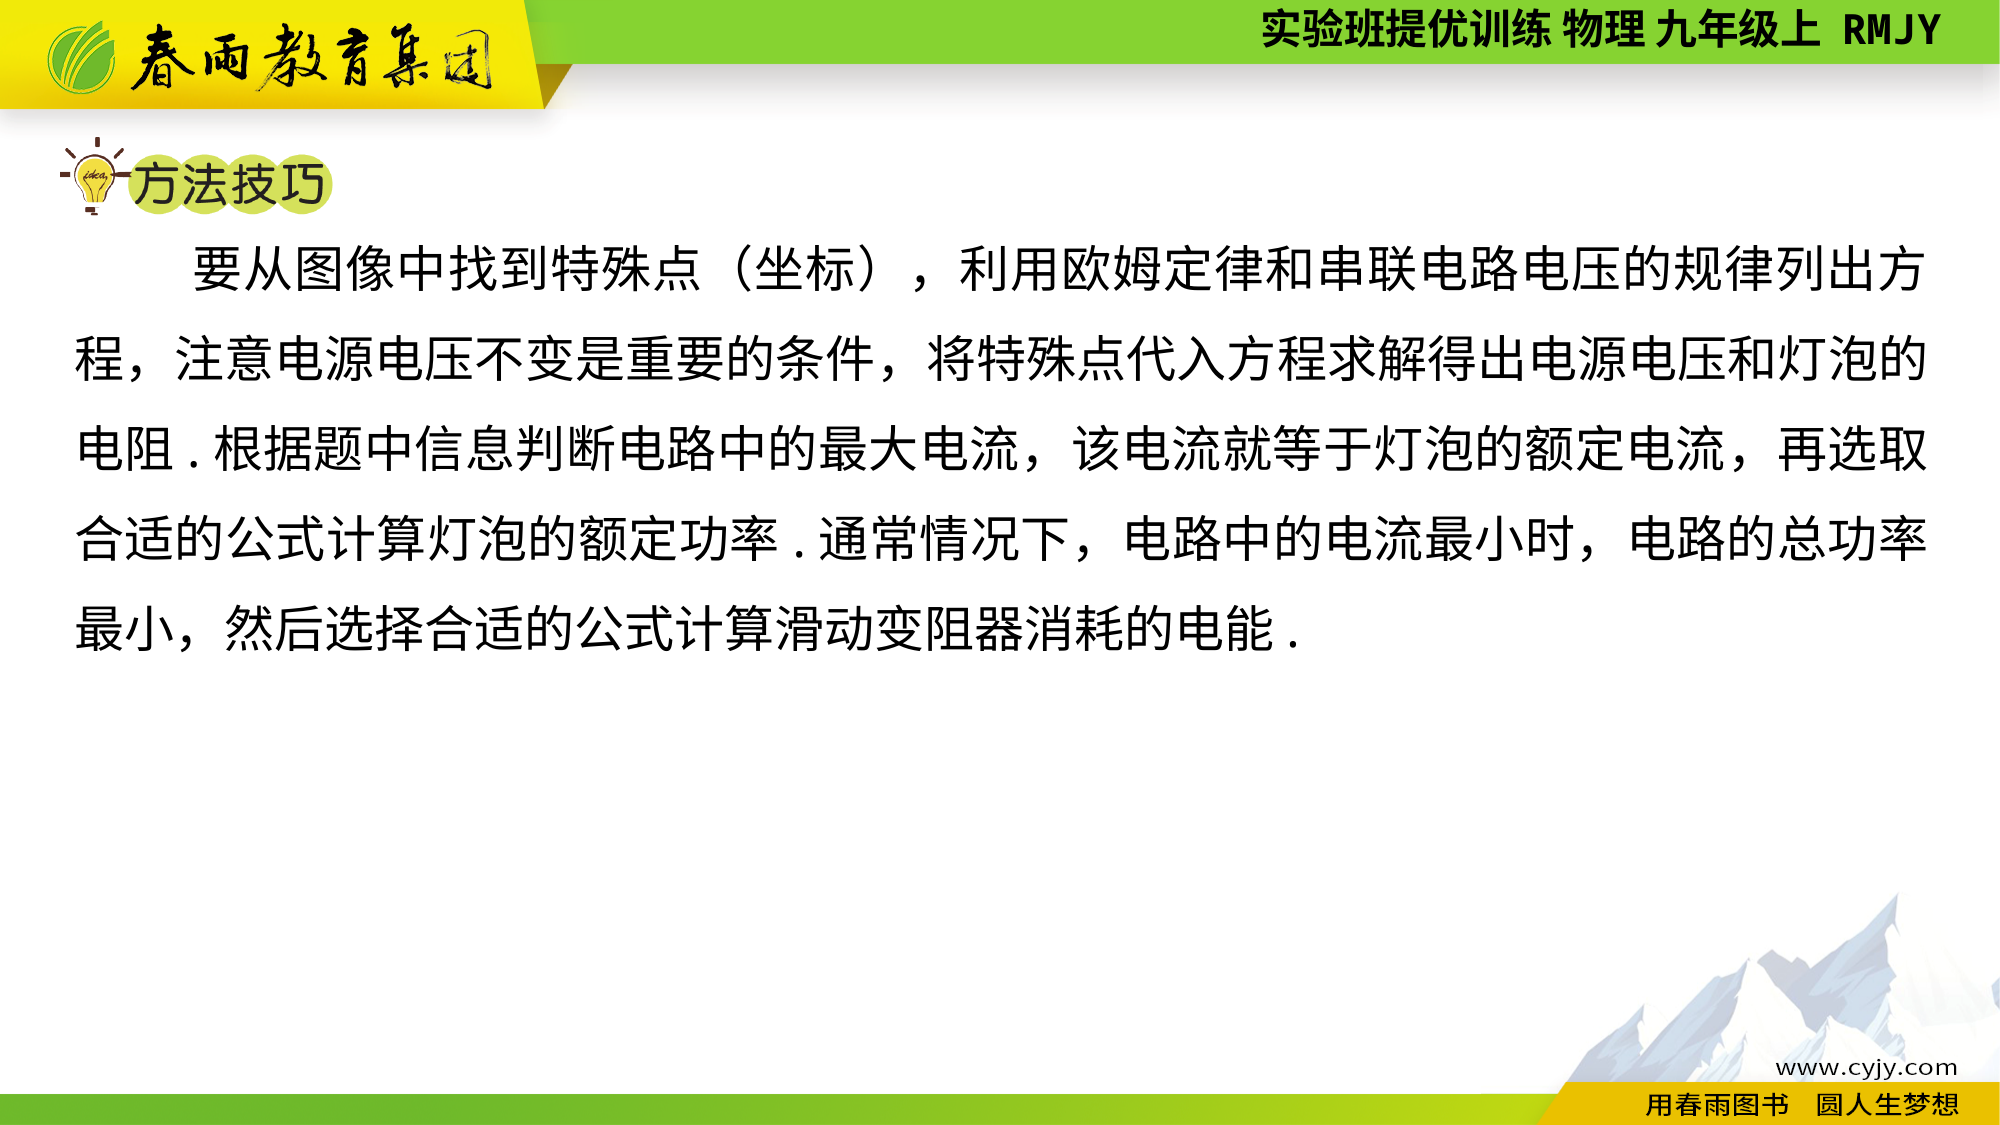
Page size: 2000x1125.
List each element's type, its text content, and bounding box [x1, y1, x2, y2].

list 要从图像中找到特殊点（坐标），利用欧姆定律和串联电路电压的规律列出方程，注意电源电压不变是重要的条件，将特殊点代入方程求解得出电源电压和灯泡的电阻.根据题中信息判断电路中的最大电流，该电流就等于灯泡的额定电流，再选取合适的公式计算灯泡的额定功率.通常情况下，电路中的电流最小时，电路的总功率最小，然后选择合适的公式计算滑动变阻器消耗的电能. [59, 200, 1944, 659]
picture [0, 0, 2000, 1125]
